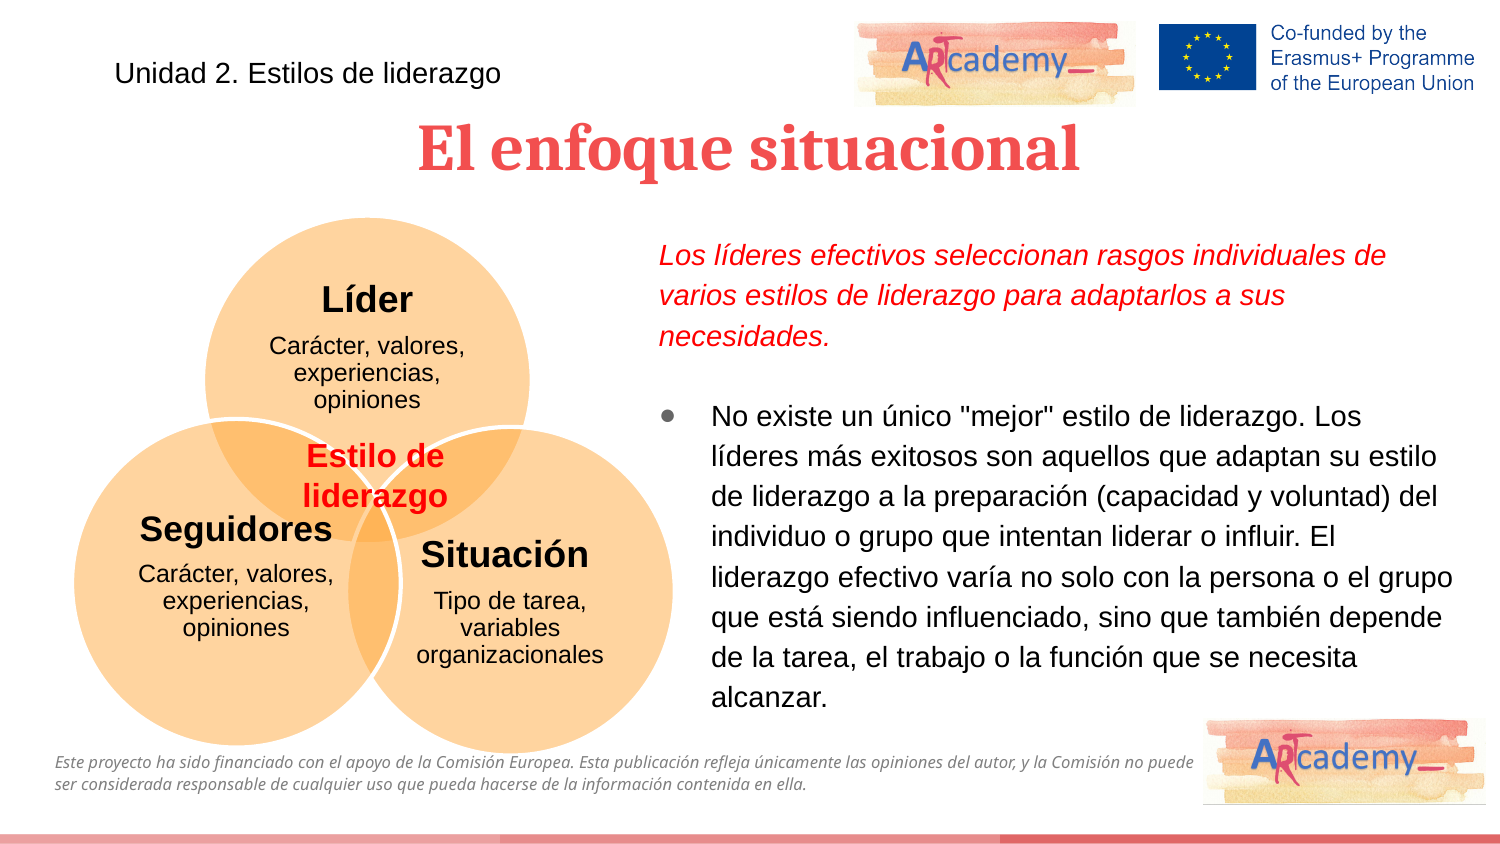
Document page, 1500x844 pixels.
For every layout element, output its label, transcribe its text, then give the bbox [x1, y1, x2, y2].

list Los líderes efectivos seleccionan rasgos individuales de varios estilos de liderazgo para adaptarlos a sus necesidades. No existe un único "mejor" estilo de liderazgo. Los líderes más exitosos son aquellos que adaptan su estilo de liderazgo a la preparación (capacidad y voluntad) del individuo o grupo que intentan liderar o influir. El liderazgo efectivo varía no solo con la persona o el grupo que está siendo influenciado, sino que también depende de la tarea, el trabajo o la función que se necesita alcanzar. [873, 216, 1474, 719]
text_box Unidad 2. Estilos de liderazgo [99, 46, 749, 97]
title El enfoque situacional [42, 115, 1458, 199]
text_box Este proyecto ha sido financiado con el apoyo de la Comisión Europea. Esta publicación refleja únicamente las opiniones del autor, y la Comisión no puede ser considerada responsable de cualquier uso que pueda hacerse de la información contenida en ella. [39, 742, 1198, 811]
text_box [0, 208, 868, 757]
picture [1158, 24, 1474, 94]
picture [1203, 700, 1486, 835]
picture [854, 2, 1137, 138]
